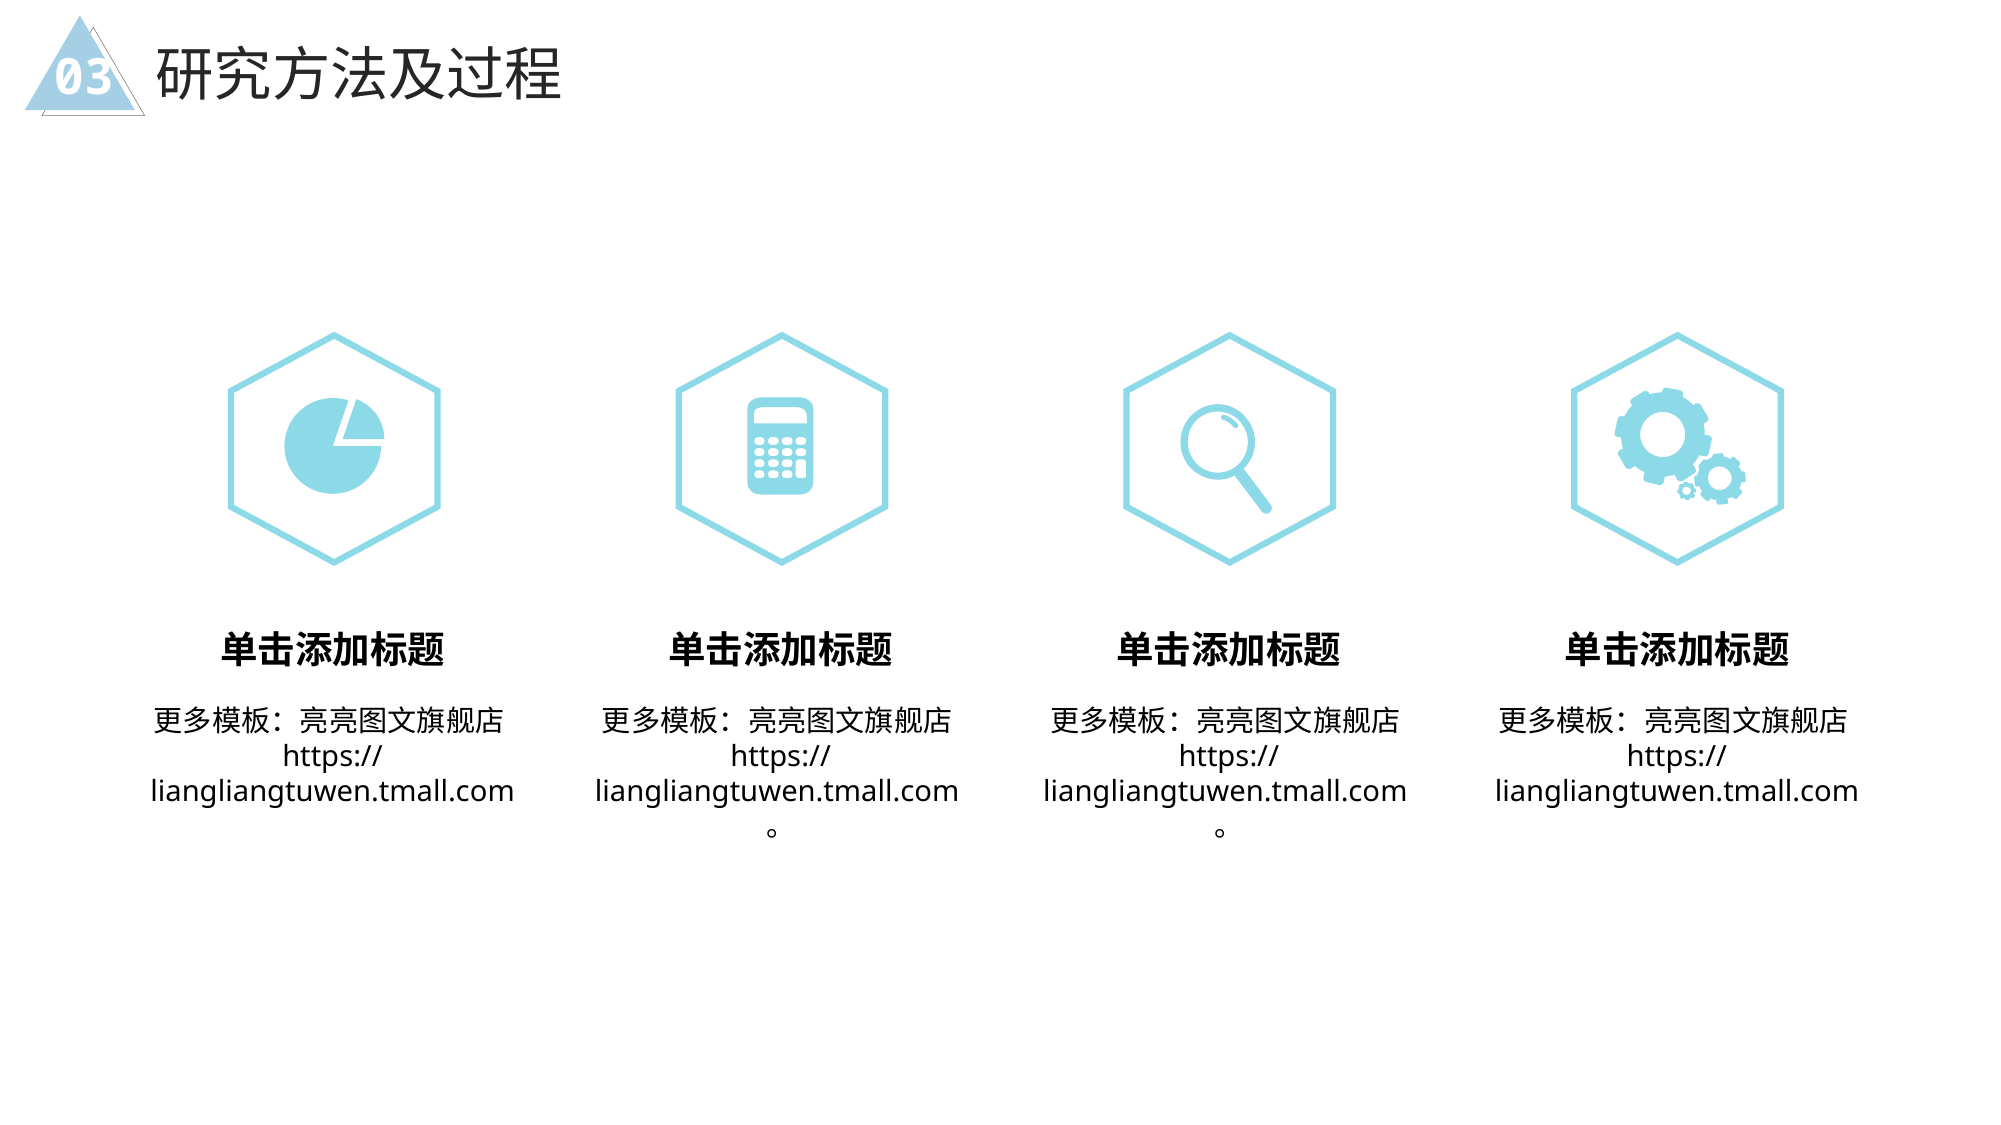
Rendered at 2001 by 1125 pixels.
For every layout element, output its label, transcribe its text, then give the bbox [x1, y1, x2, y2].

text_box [1126, 335, 1333, 563]
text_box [1574, 335, 1781, 563]
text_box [1022, 618, 1435, 817]
text_box 研究方法及过程 [155, 34, 821, 111]
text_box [126, 618, 539, 817]
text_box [574, 618, 987, 817]
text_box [24, 15, 145, 116]
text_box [230, 335, 438, 563]
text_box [678, 335, 886, 563]
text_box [1471, 618, 1884, 817]
